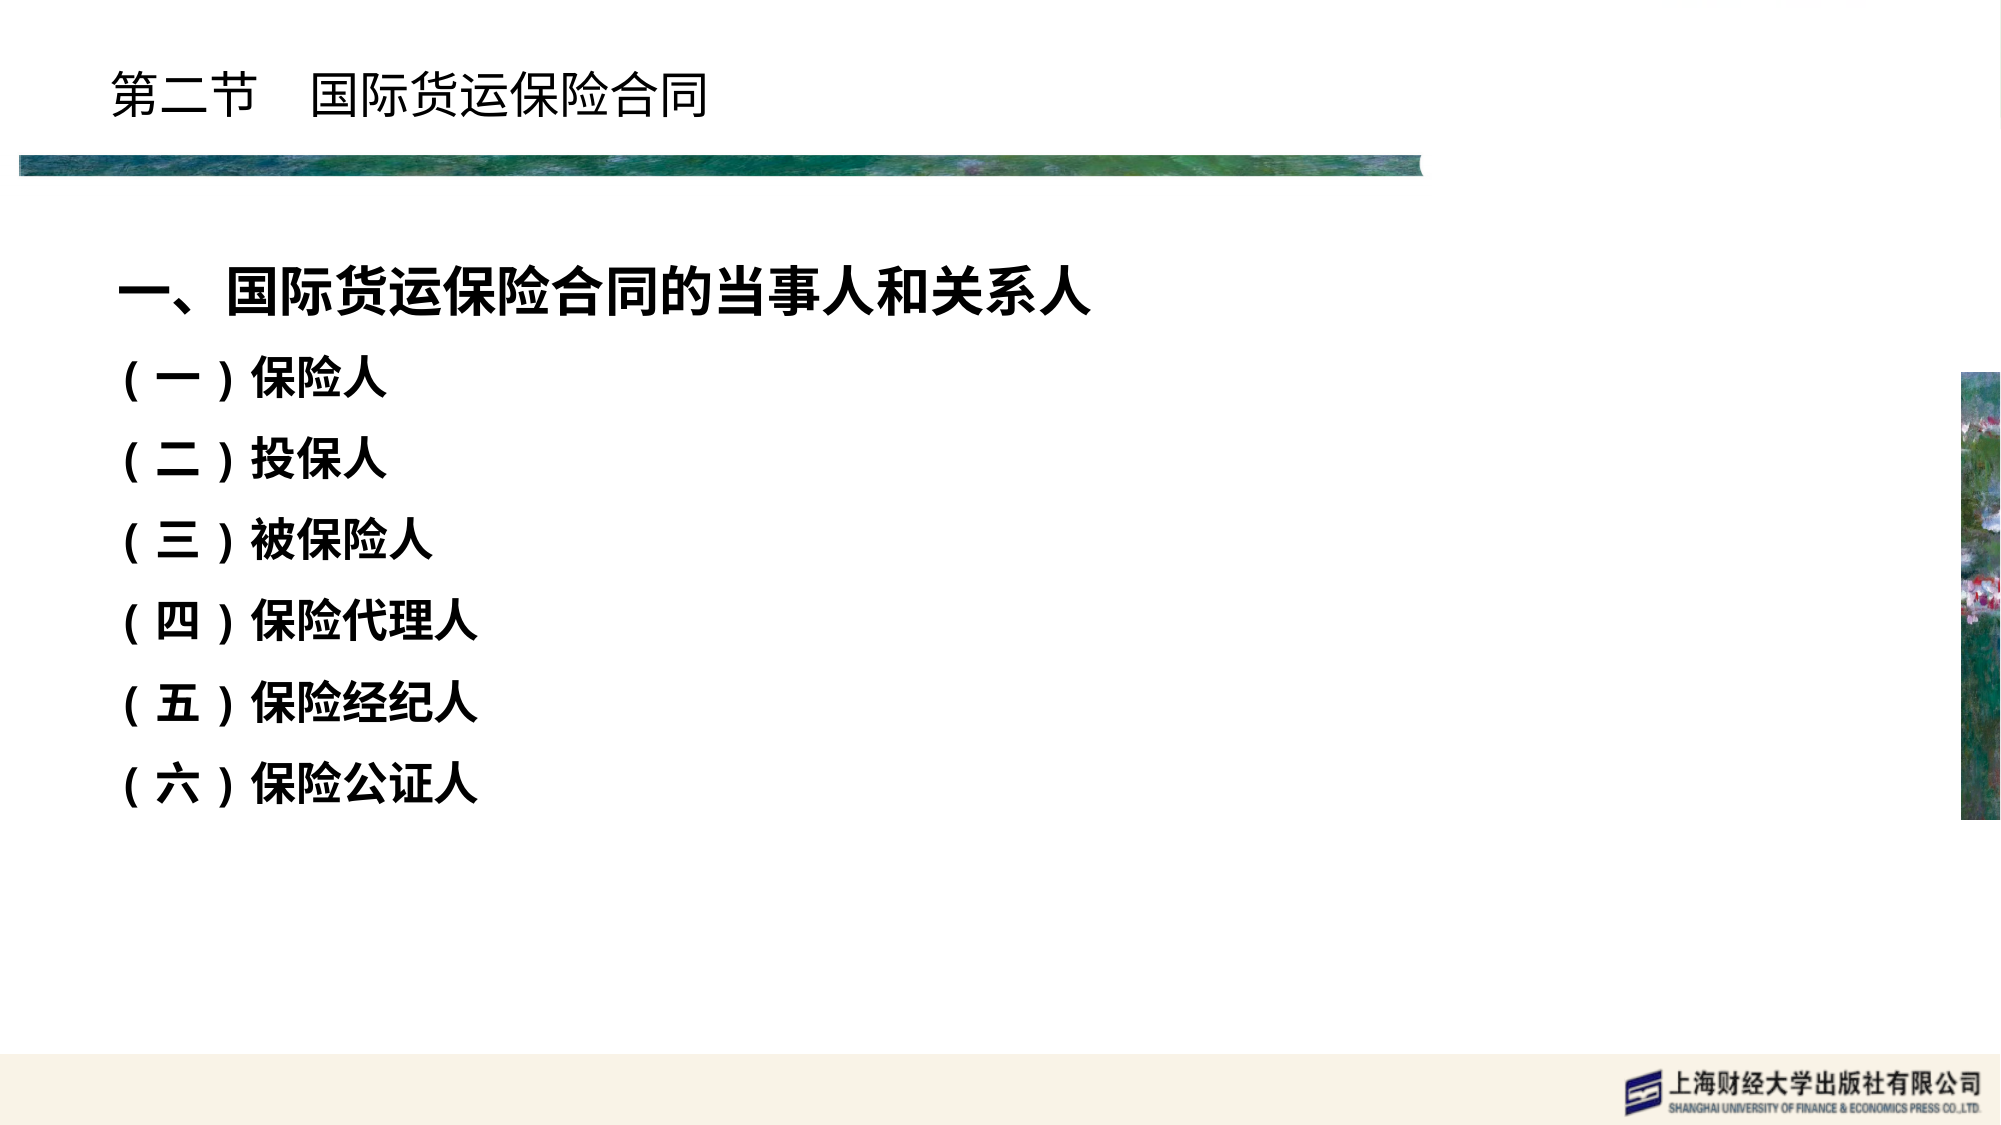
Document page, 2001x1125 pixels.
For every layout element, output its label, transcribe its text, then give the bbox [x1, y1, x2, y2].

picture [0, 0, 2001, 1125]
title 第二节 国际货运保险合同 [94, 42, 1451, 146]
list 一、国际货运保险合同的当事人和关系人 (一)保险人 (二)投保人 (三)被保险人 (四)保险代理人 (五)保险经纪人 (六)保险公证人 [102, 233, 1898, 1032]
